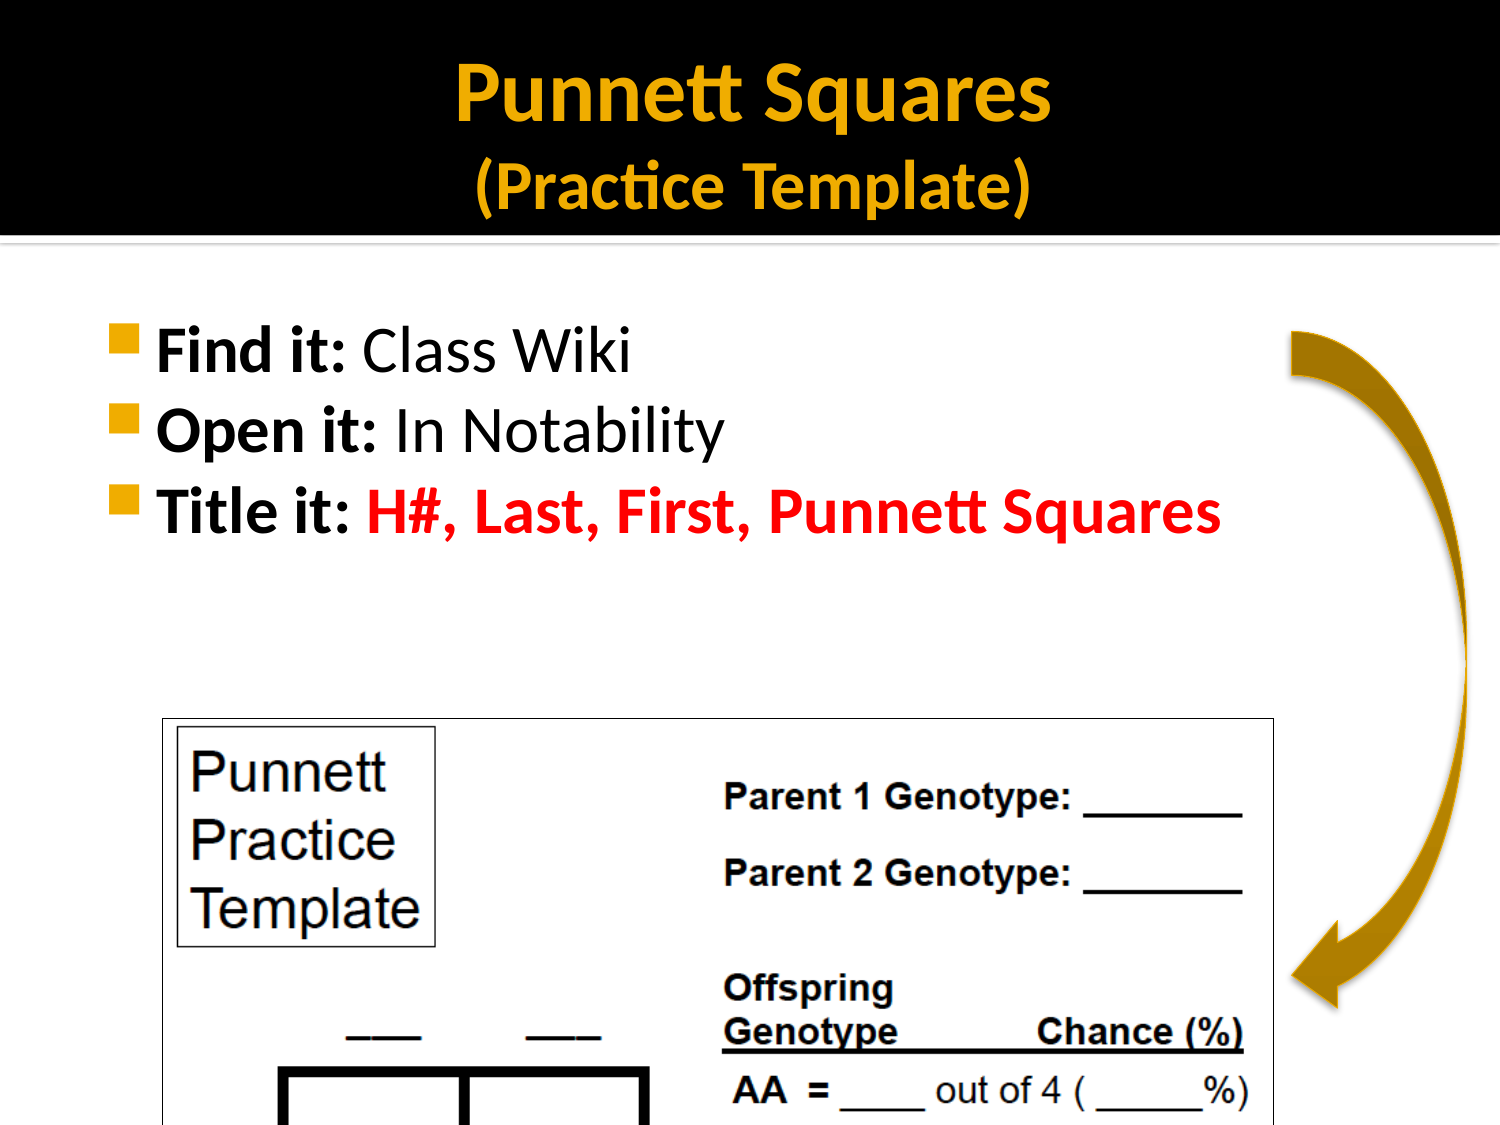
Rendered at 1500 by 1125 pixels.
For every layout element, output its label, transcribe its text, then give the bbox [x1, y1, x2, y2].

picture [162, 718, 1274, 1125]
title Punnett Squares (Practice Template) [75, 25, 1425, 231]
list Find it: Class Wiki Open it: In Notability Title it: H#, Last, First, Punnett Squares [75, 291, 1425, 700]
text_box [1291, 330, 1468, 1009]
